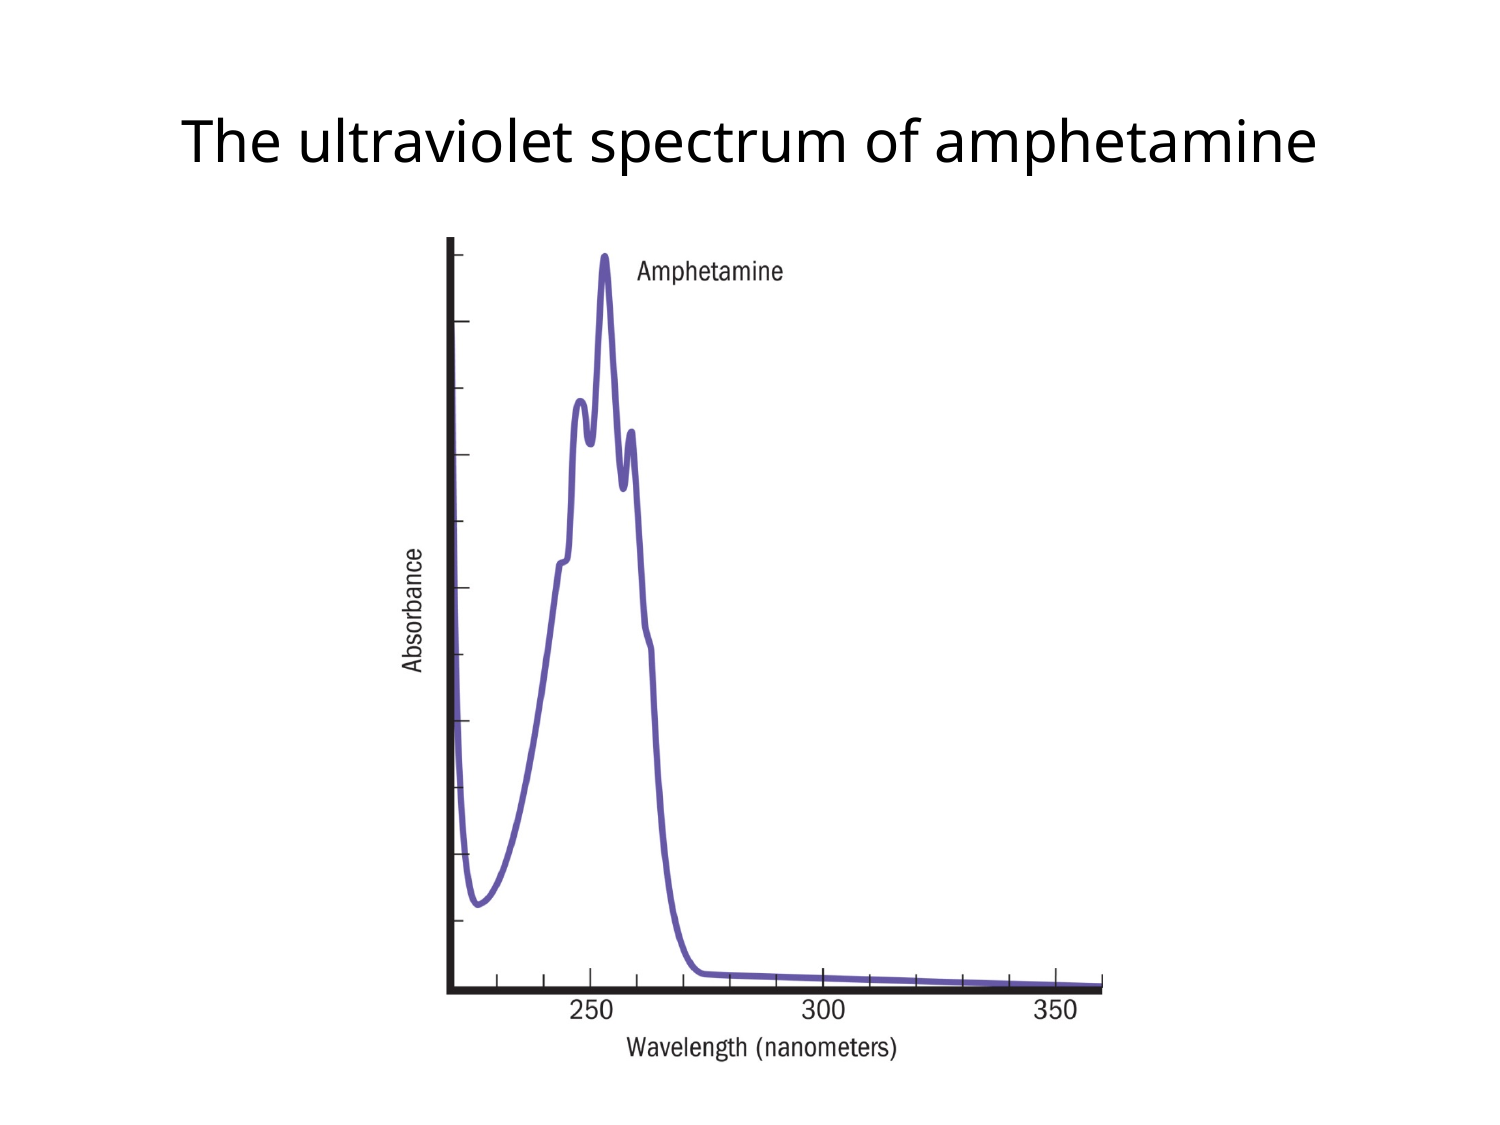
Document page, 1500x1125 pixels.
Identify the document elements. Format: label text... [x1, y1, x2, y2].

picture [396, 237, 1104, 1063]
title The ultraviolet spectrum of amphetamine [75, 45, 1425, 233]
